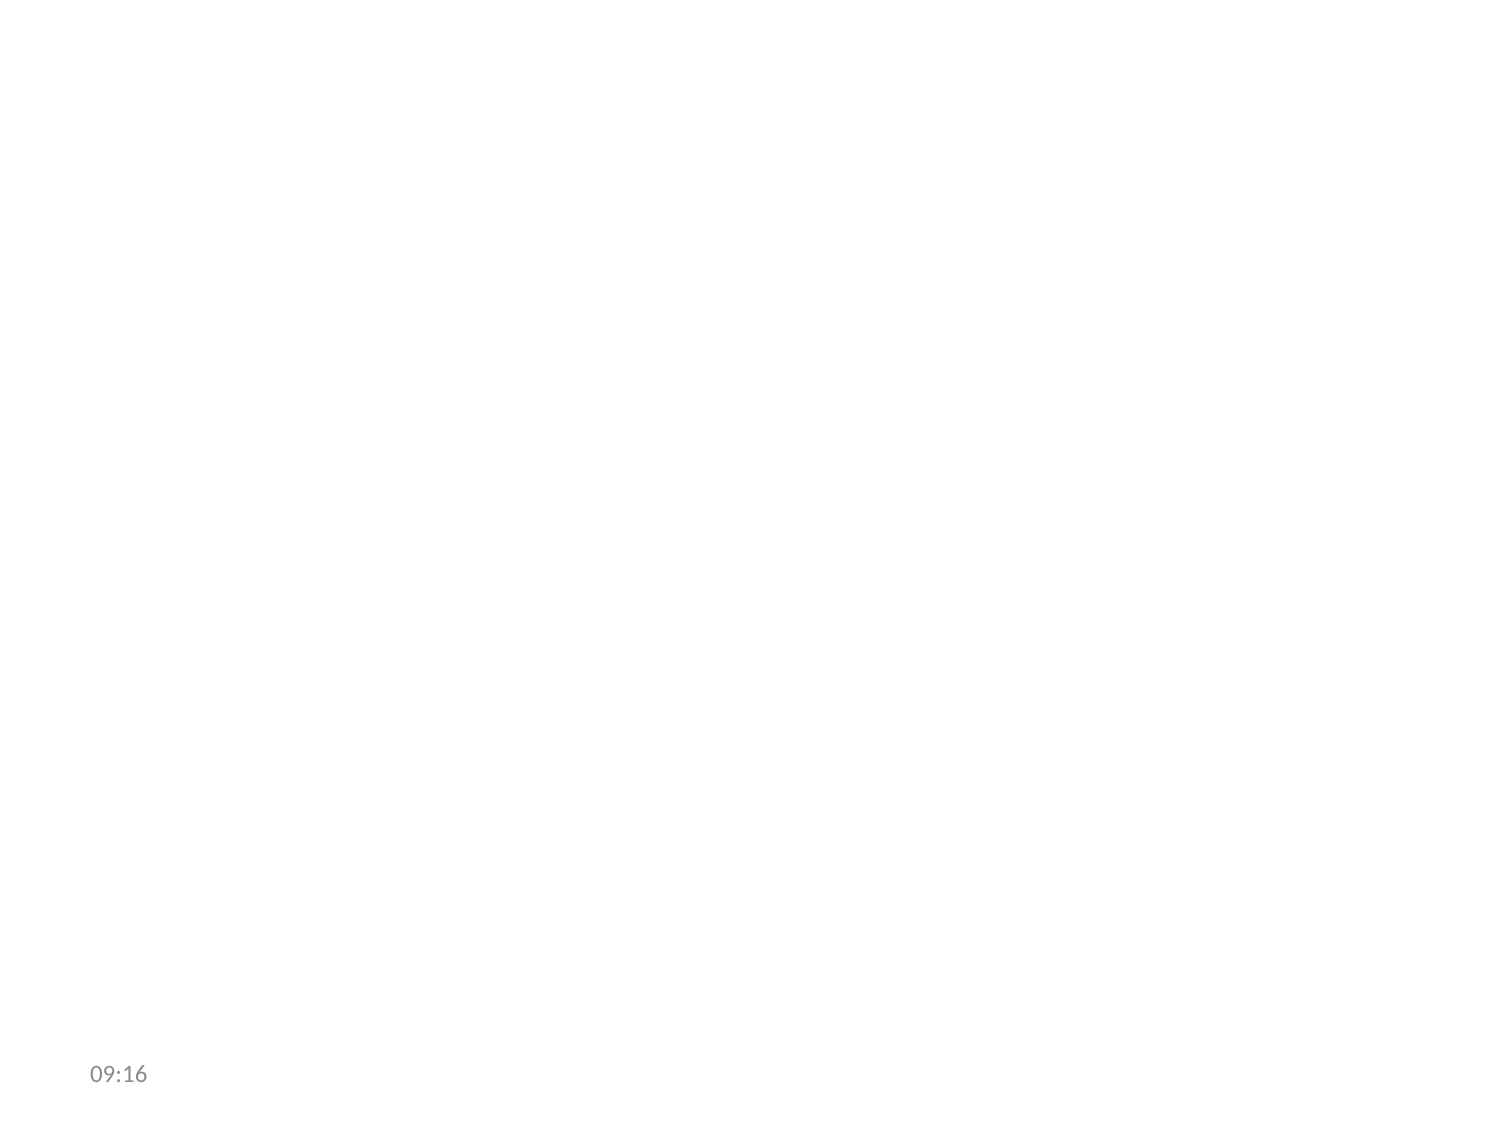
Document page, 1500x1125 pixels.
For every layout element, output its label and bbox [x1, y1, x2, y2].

slide_number [75, 1042, 425, 1103]
